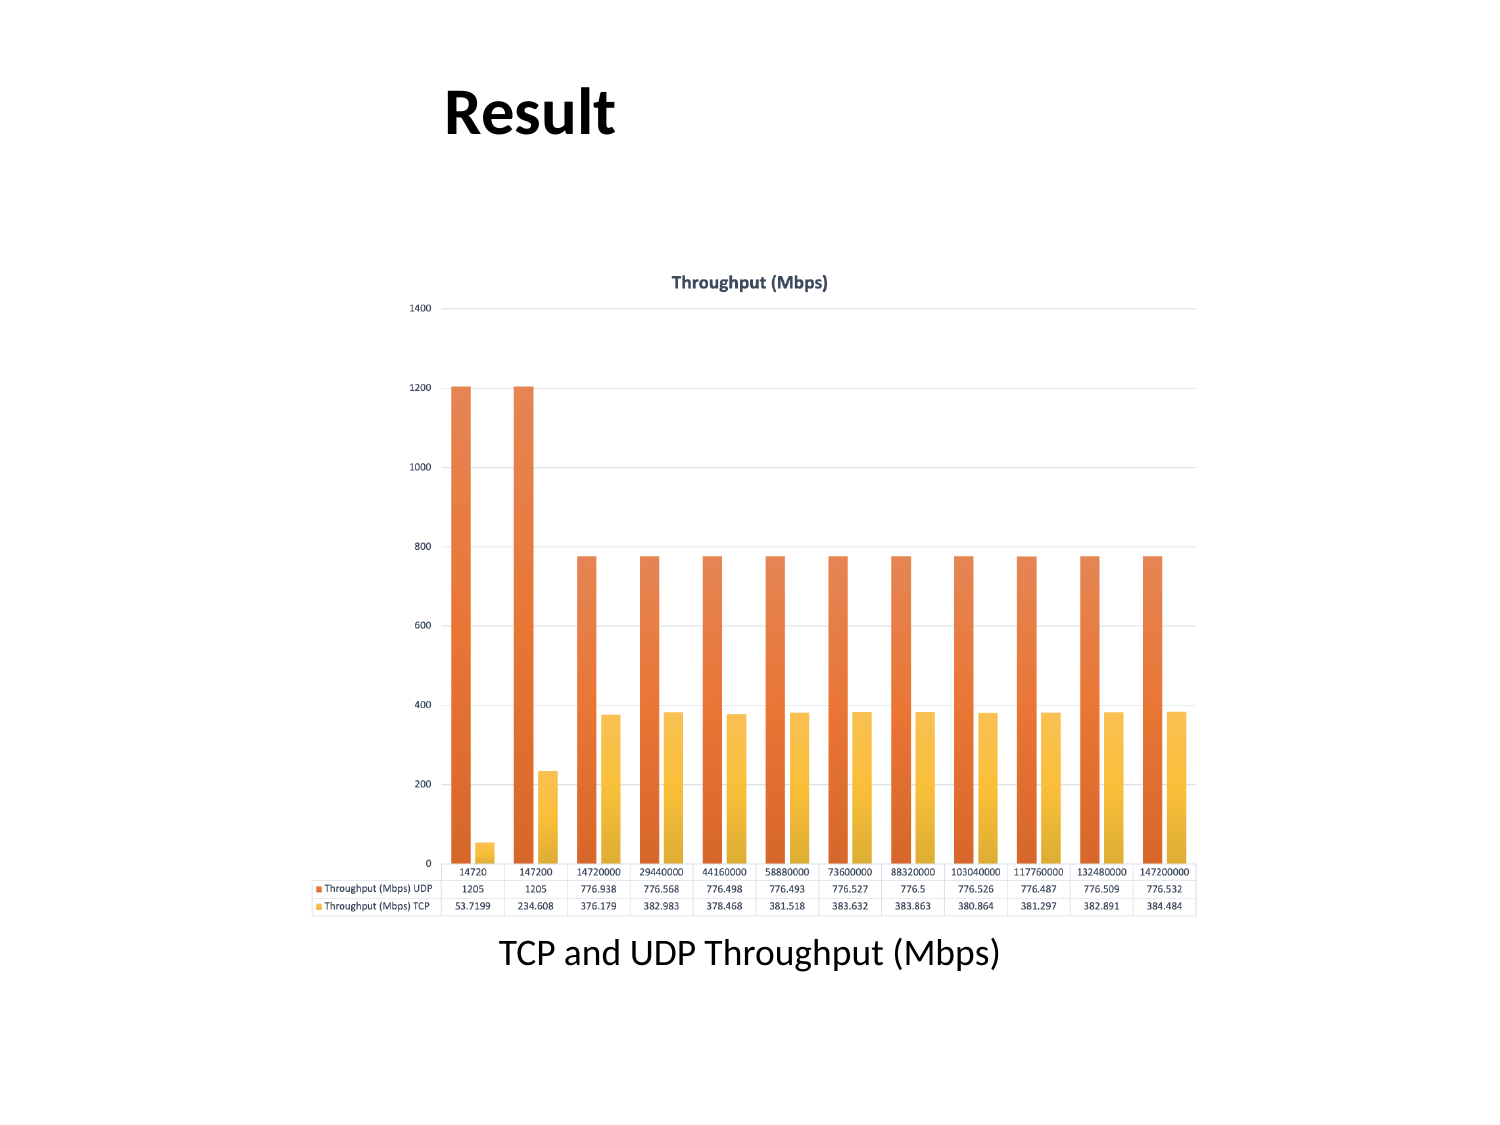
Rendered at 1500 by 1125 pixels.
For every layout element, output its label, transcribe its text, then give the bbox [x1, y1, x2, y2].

picture [295, 262, 1205, 921]
text_box TCP and UDP Throughput (Mbps) [74, 920, 1425, 1005]
text_box Result [430, 60, 633, 155]
